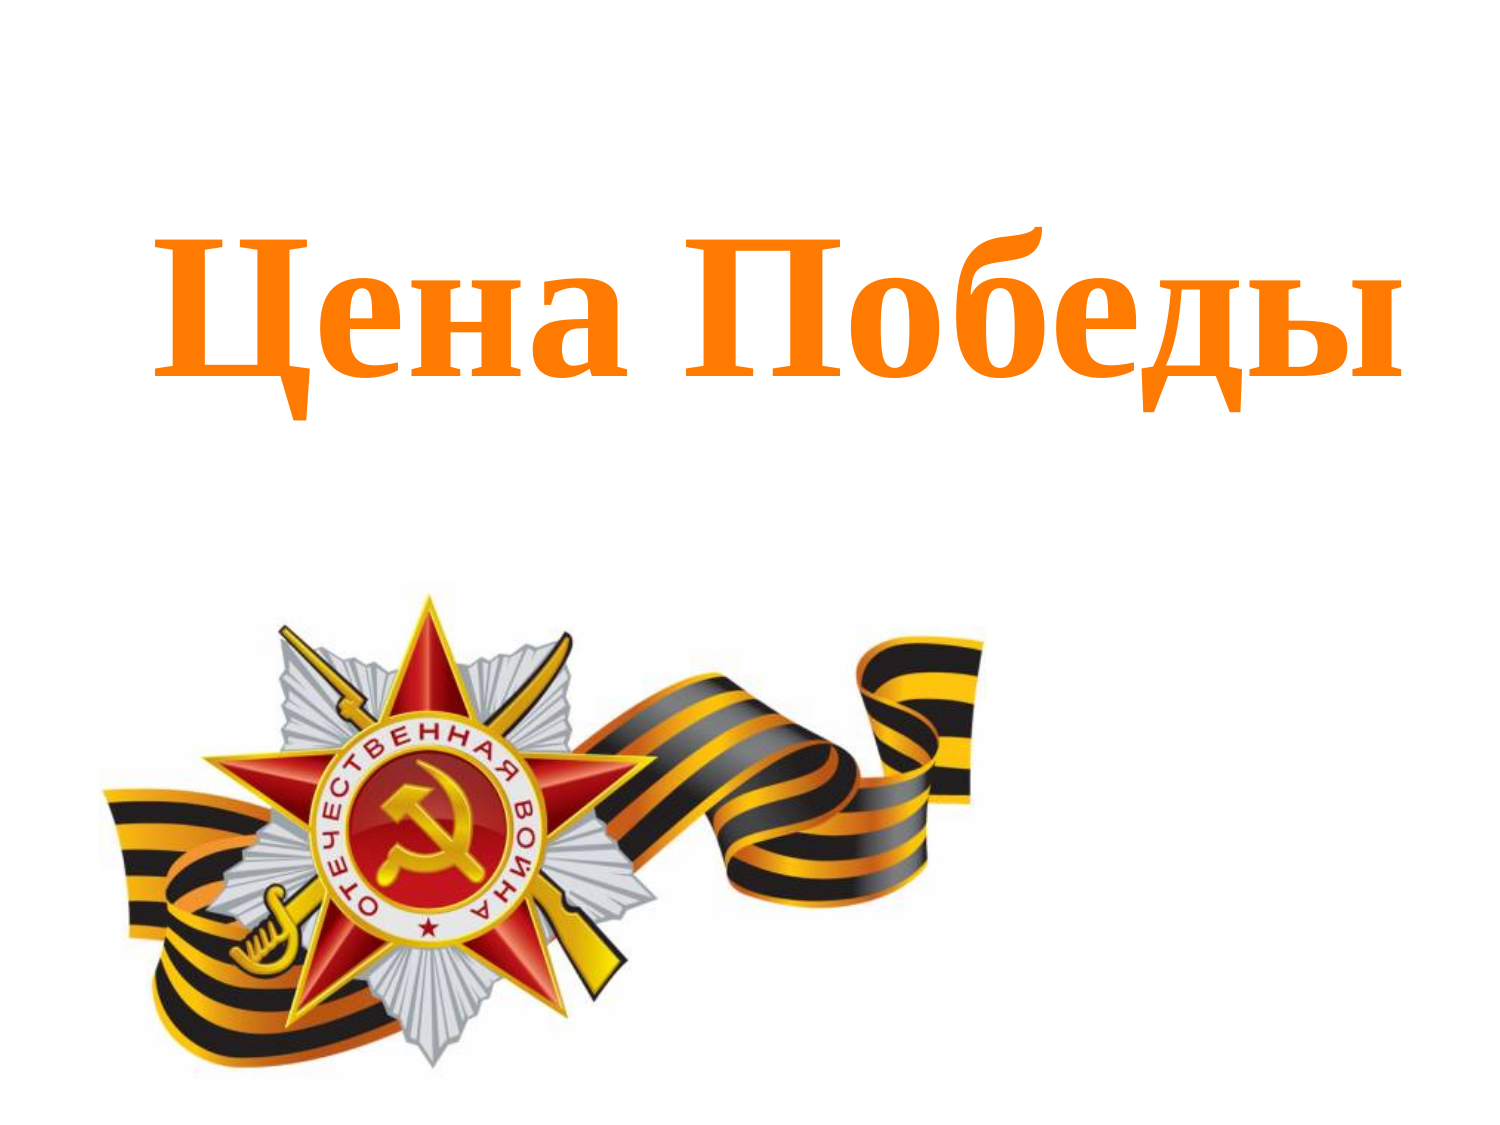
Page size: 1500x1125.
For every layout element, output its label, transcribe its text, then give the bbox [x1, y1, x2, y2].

picture [99, 580, 987, 1087]
text_box Цена Победы [100, 160, 1459, 426]
